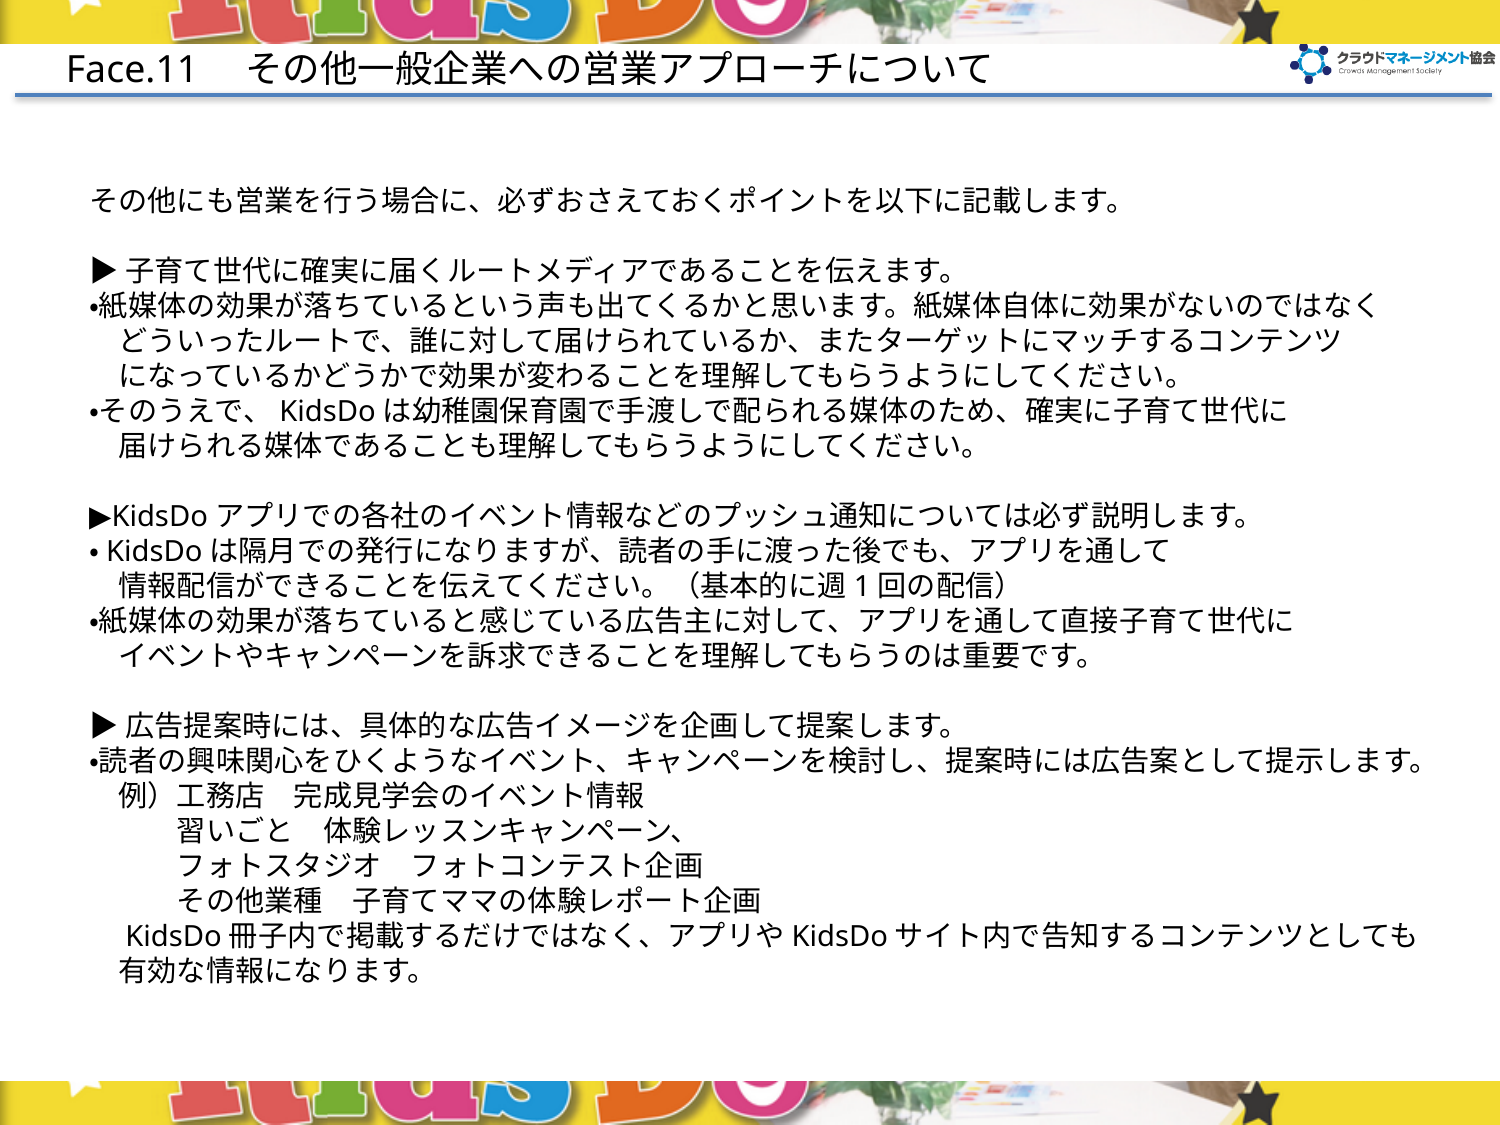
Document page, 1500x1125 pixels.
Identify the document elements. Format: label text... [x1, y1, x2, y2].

picture [0, 1081, 1500, 1125]
text_box Face.11 その他一般企業への営業アプローチについて [51, 52, 1266, 93]
text_box その他にも営業を行う場合に、必ずおさえておくポイントを以下に記載します。 ▶子育て世代に確実に届くルートメディアであることを伝えます。 ・紙媒体の効果が落ちているという声も出てくるかと思います。紙媒体自体に効果がないのではなく どういったルートで、誰に対して届けられているか、またターゲットにマッチするコンテンツ になっているかどうかで効果が変わることを理解してもらうようにしてください。 ・そのうえで、KidsDoは幼稚園保育園で手渡しで配られる媒体のため、確実に子育て世代に 届けられる媒体であることも理解してもらうようにしてください。 ▶KidsDoアプリでの各社のイベント情報などのプッシュ通知については必ず説明します。 ・KidsDoは隔月での発行になりますが、読者の手に渡った後でも、アプリを通して 情報配信ができることを伝えてください。（基本的に週1回の配信） ・紙媒体の効果が落ちていると感じている広告主に対して、アプリを通して直接子育て世代に イベントやキャンペーンを訴求できることを理解してもらうのは重要です。 ▶広告提案時には、具体的な広告イメージを企画して提案します。 ・読者の興味関心をひくようなイベント、キャンペーンを検討し、提案時には広告案として提示します。 例）工務店 完成見学会のイベント情報 習いごと 体験レッスンキャンペーン、 フォトスタジオ フォトコンテスト企画 その他業種 子育てママの体験レポート企画 KidsDo冊子内で掲載するだけではなく、アプリやKidsDoサイト内で告知するコンテンツとしても 有効な情報になります。 [74, 175, 1463, 1079]
picture [0, 0, 1500, 90]
